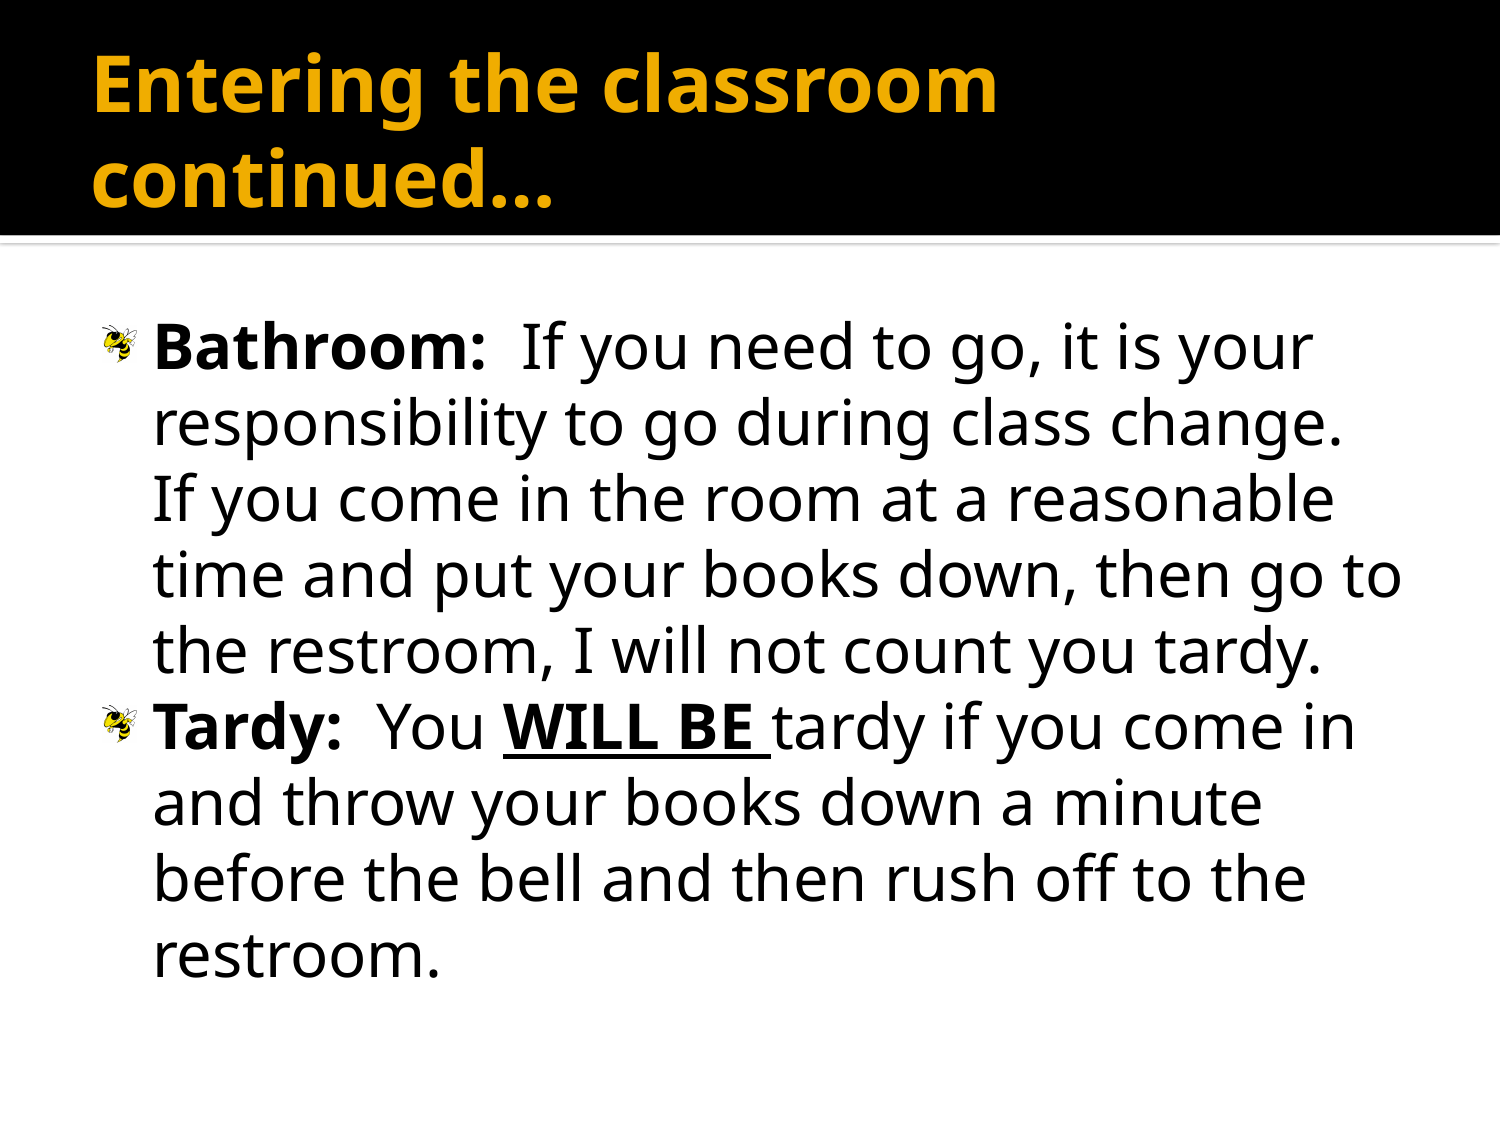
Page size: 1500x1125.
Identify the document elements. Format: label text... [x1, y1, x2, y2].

picture [102, 325, 137, 363]
list Bathroom: If you need to go, it is your responsibility to go during class change. If you come in the room at a reasonable time and put your books down, then go to the restroom, I will not count you tardy. Tardy: You WILL BE tardy if you come in and throw your books down a minute before the bell and then rush off to the restroom. [75, 291, 1425, 1050]
title Entering the classroom continued… [75, 25, 1425, 231]
picture [102, 705, 137, 743]
